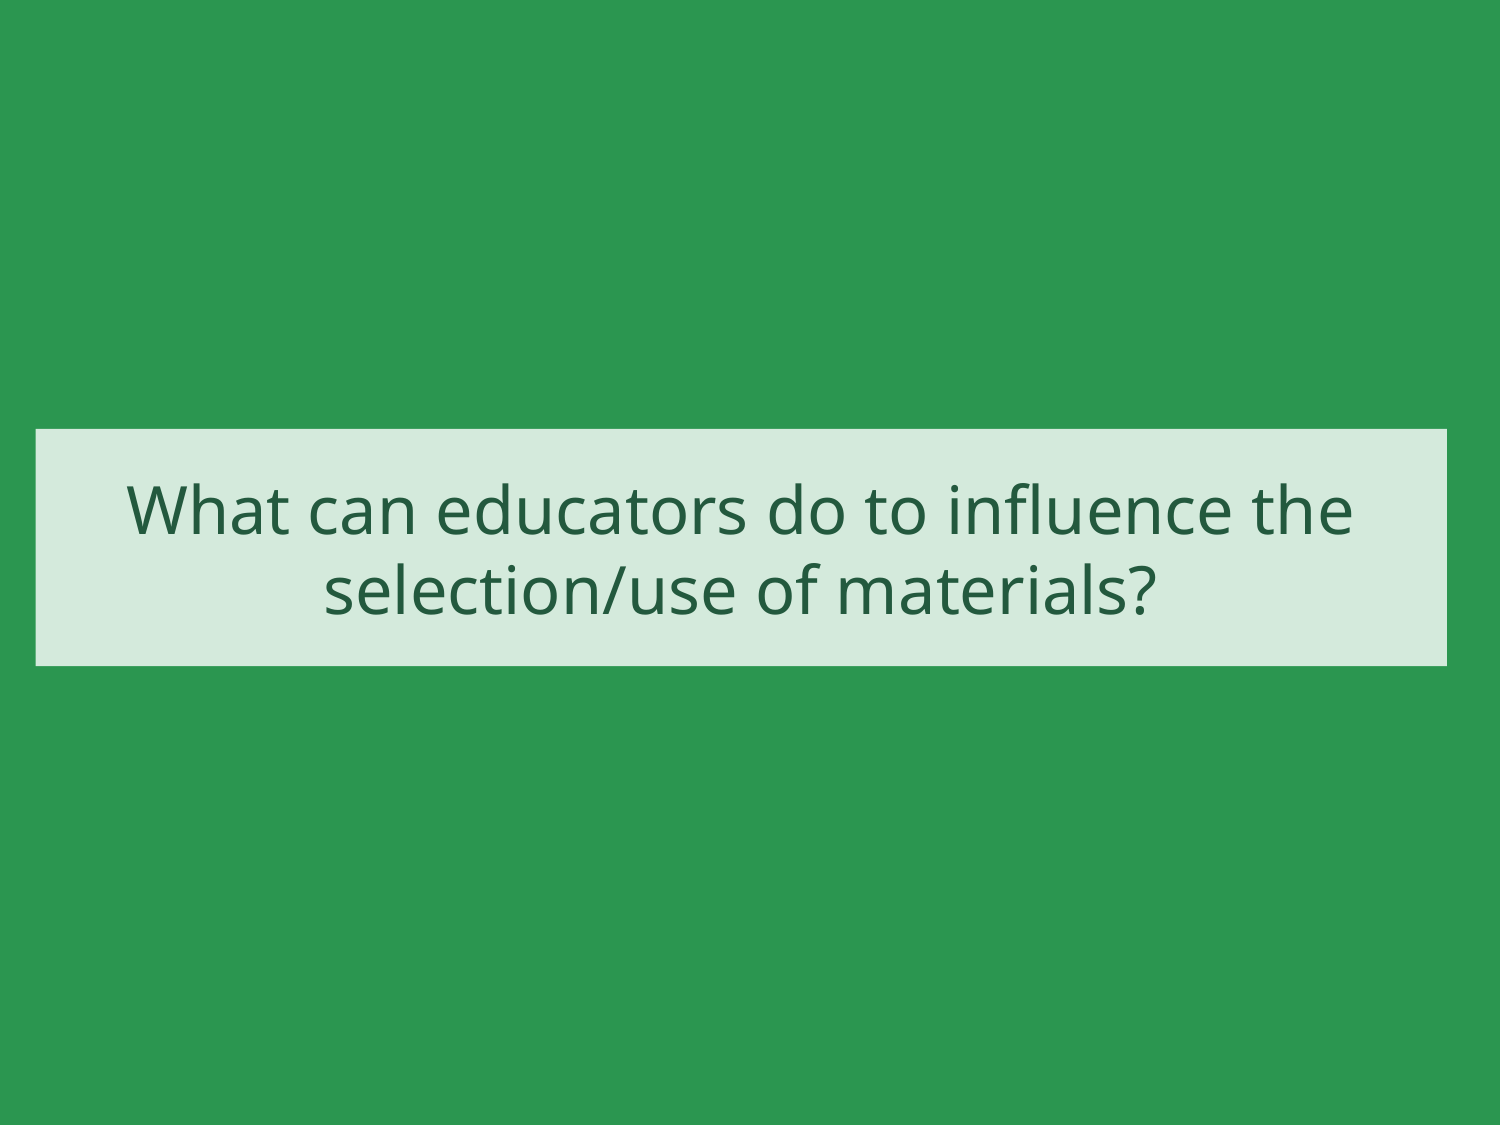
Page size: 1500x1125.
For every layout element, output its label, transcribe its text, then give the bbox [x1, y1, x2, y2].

title What can educators do to influence the selection/use of materials? [35, 428, 1447, 667]
